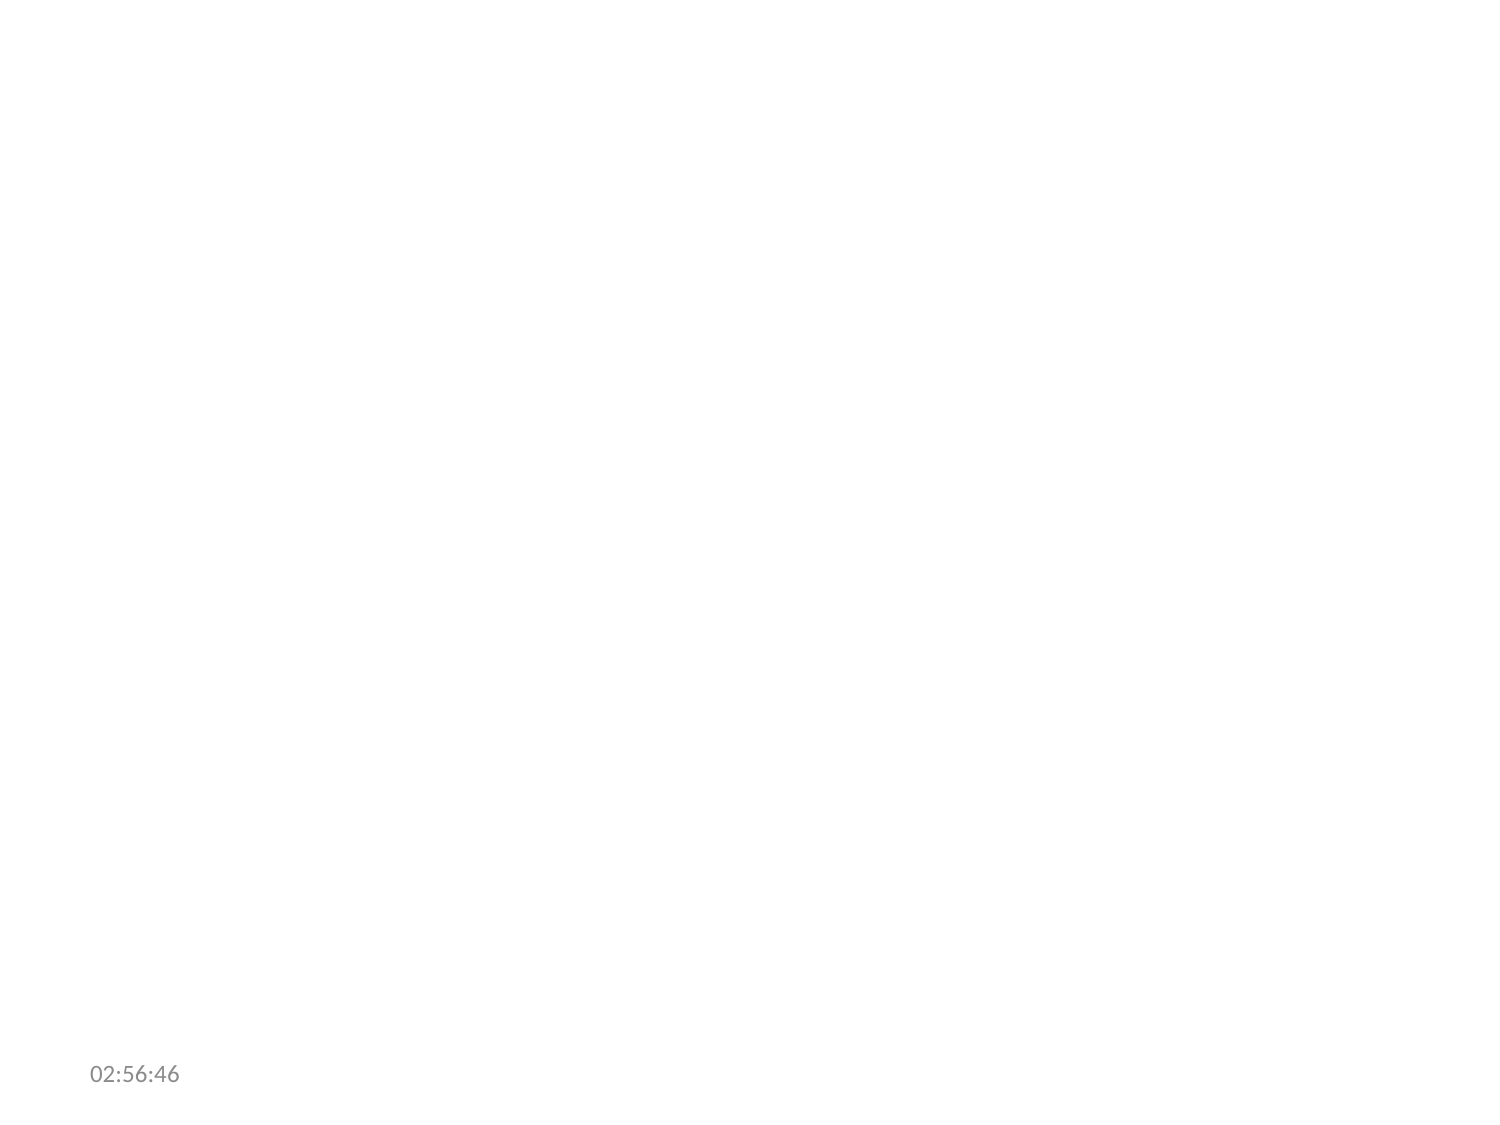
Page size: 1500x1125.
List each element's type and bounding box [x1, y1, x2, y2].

slide_number [75, 1042, 425, 1103]
